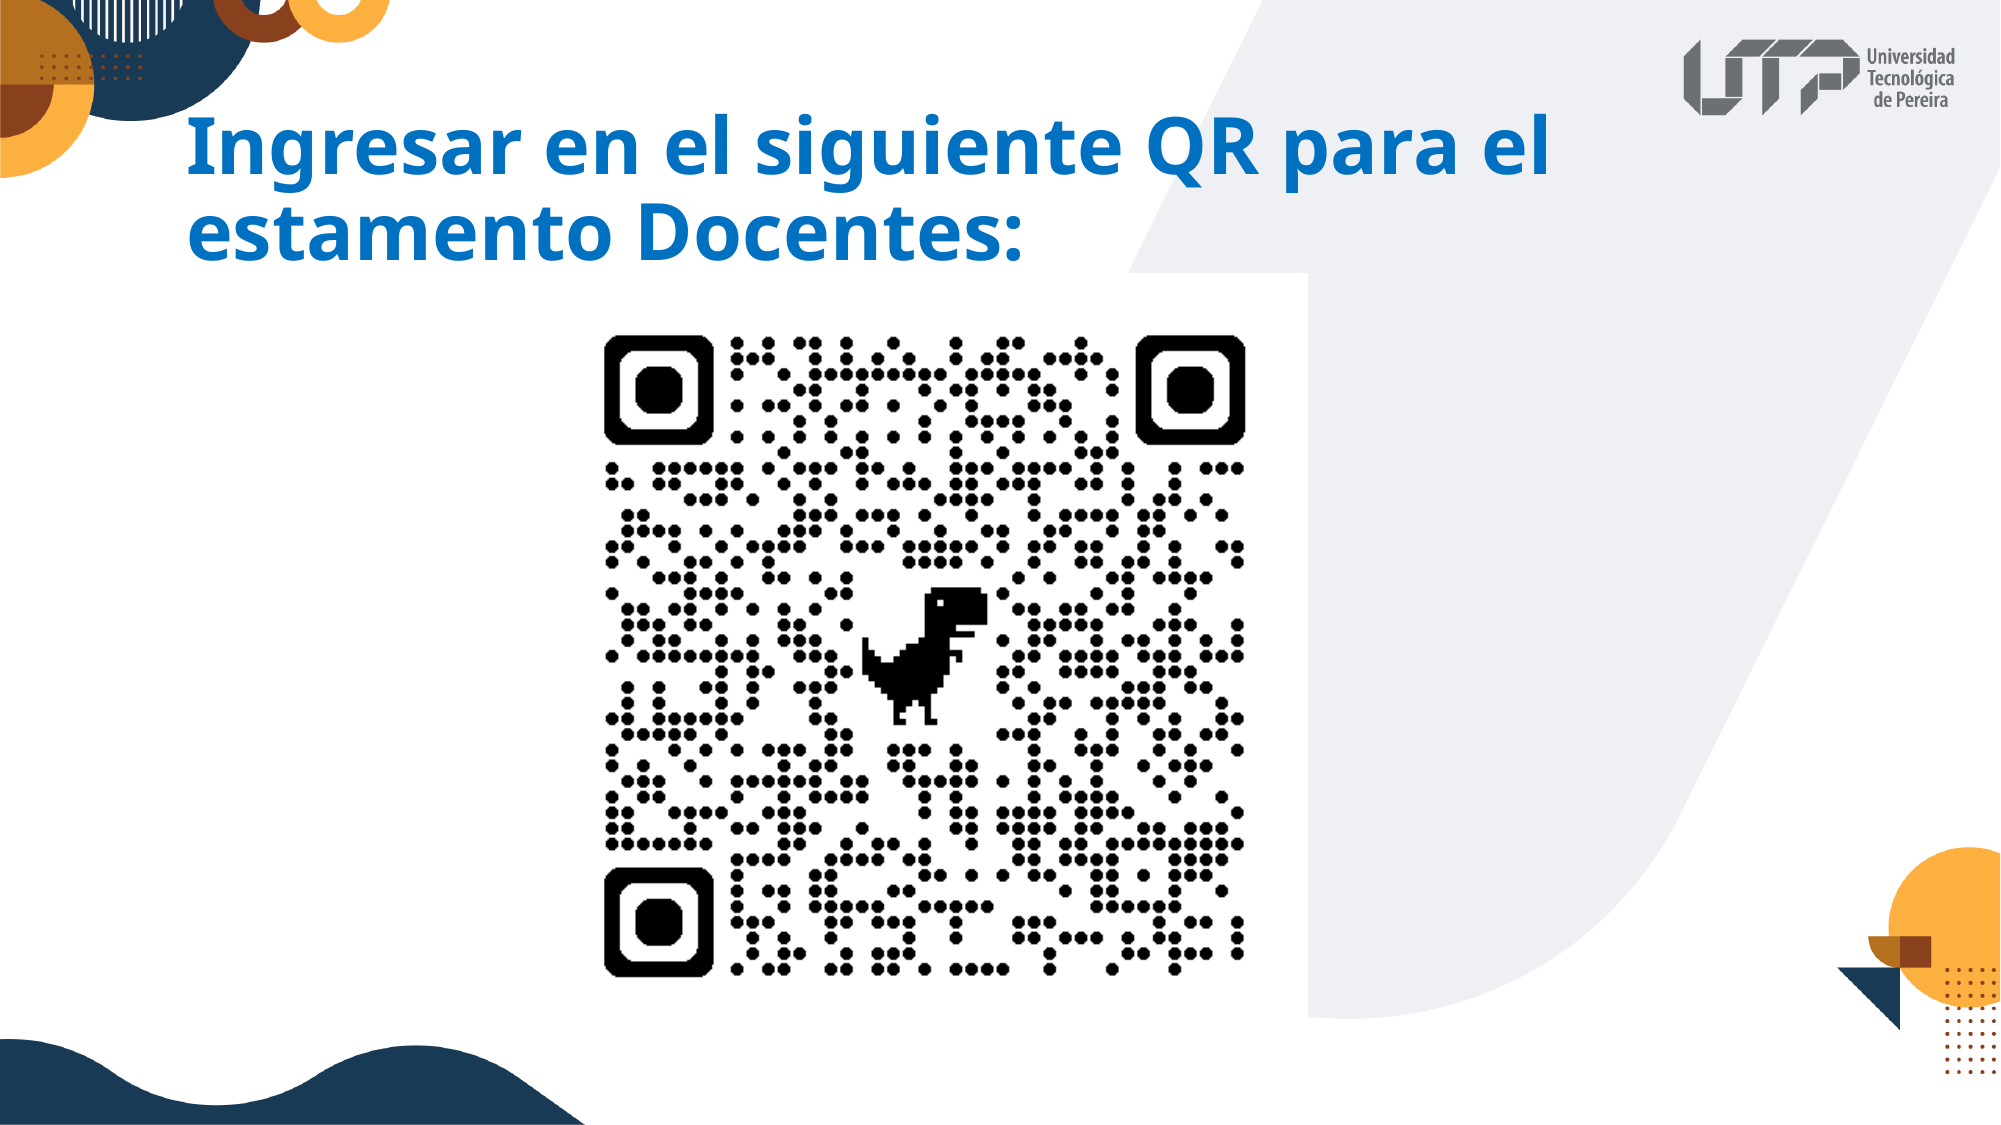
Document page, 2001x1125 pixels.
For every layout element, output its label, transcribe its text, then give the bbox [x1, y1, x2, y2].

title Ingresar en el siguiente QR para el estamento Docentes: [171, 132, 1897, 251]
picture [0, 0, 2001, 1125]
